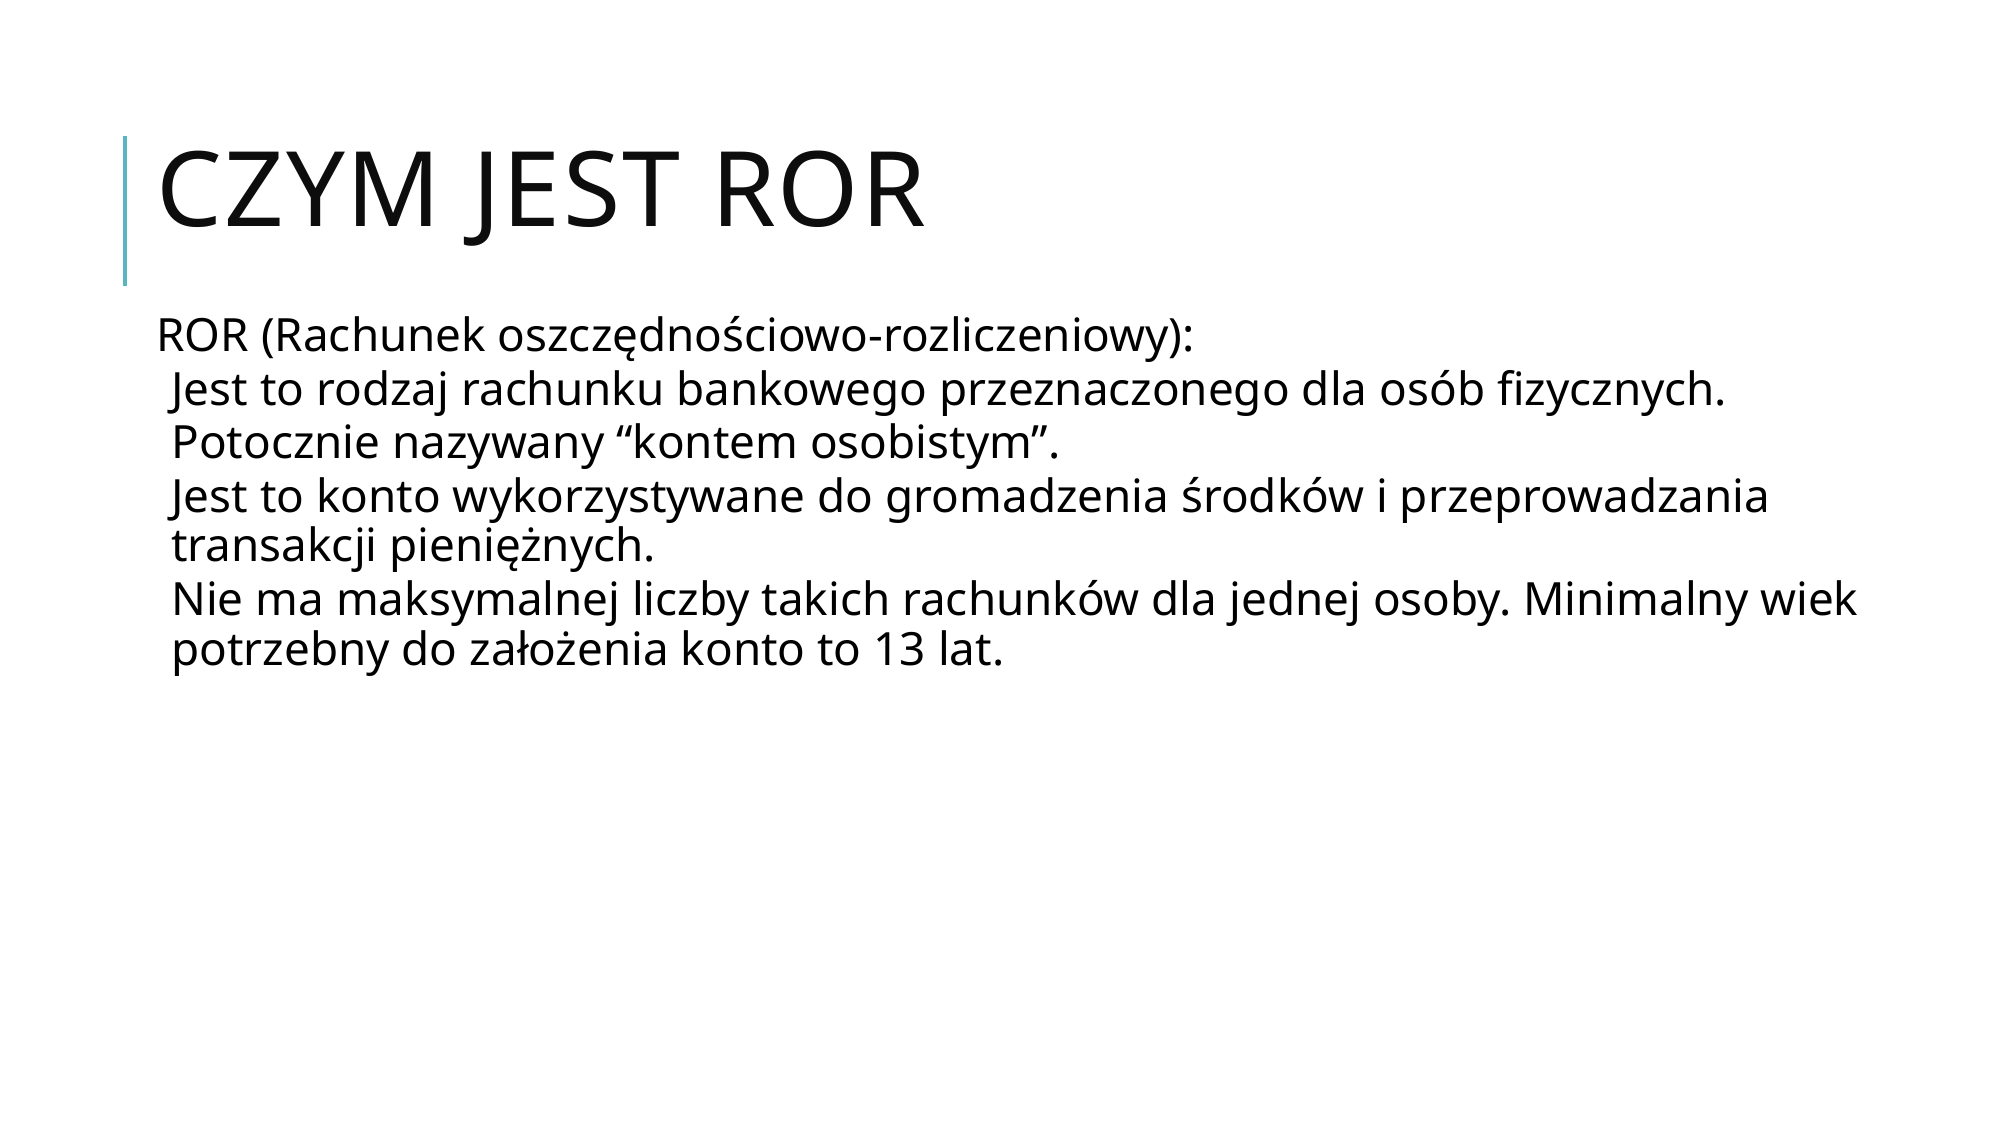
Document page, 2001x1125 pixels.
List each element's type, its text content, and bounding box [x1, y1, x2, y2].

title Czym jest ROR [136, 126, 2000, 252]
list ROR (Rachunek oszczędnościowo-rozliczeniowy): Jest to rodzaj rachunku bankowego przeznaczonego dla osób fizycznych. Potocznie nazywany “kontem osobistym”. Jest to konto wykorzystywane do gromadzenia środków i przeprowadzania transakcji pieniężnych. Nie ma maksymalnej liczby takich rachunków dla jednej osoby. Minimalny wiek potrzebny do założenia konto to 13 lat. [136, 292, 2000, 1040]
